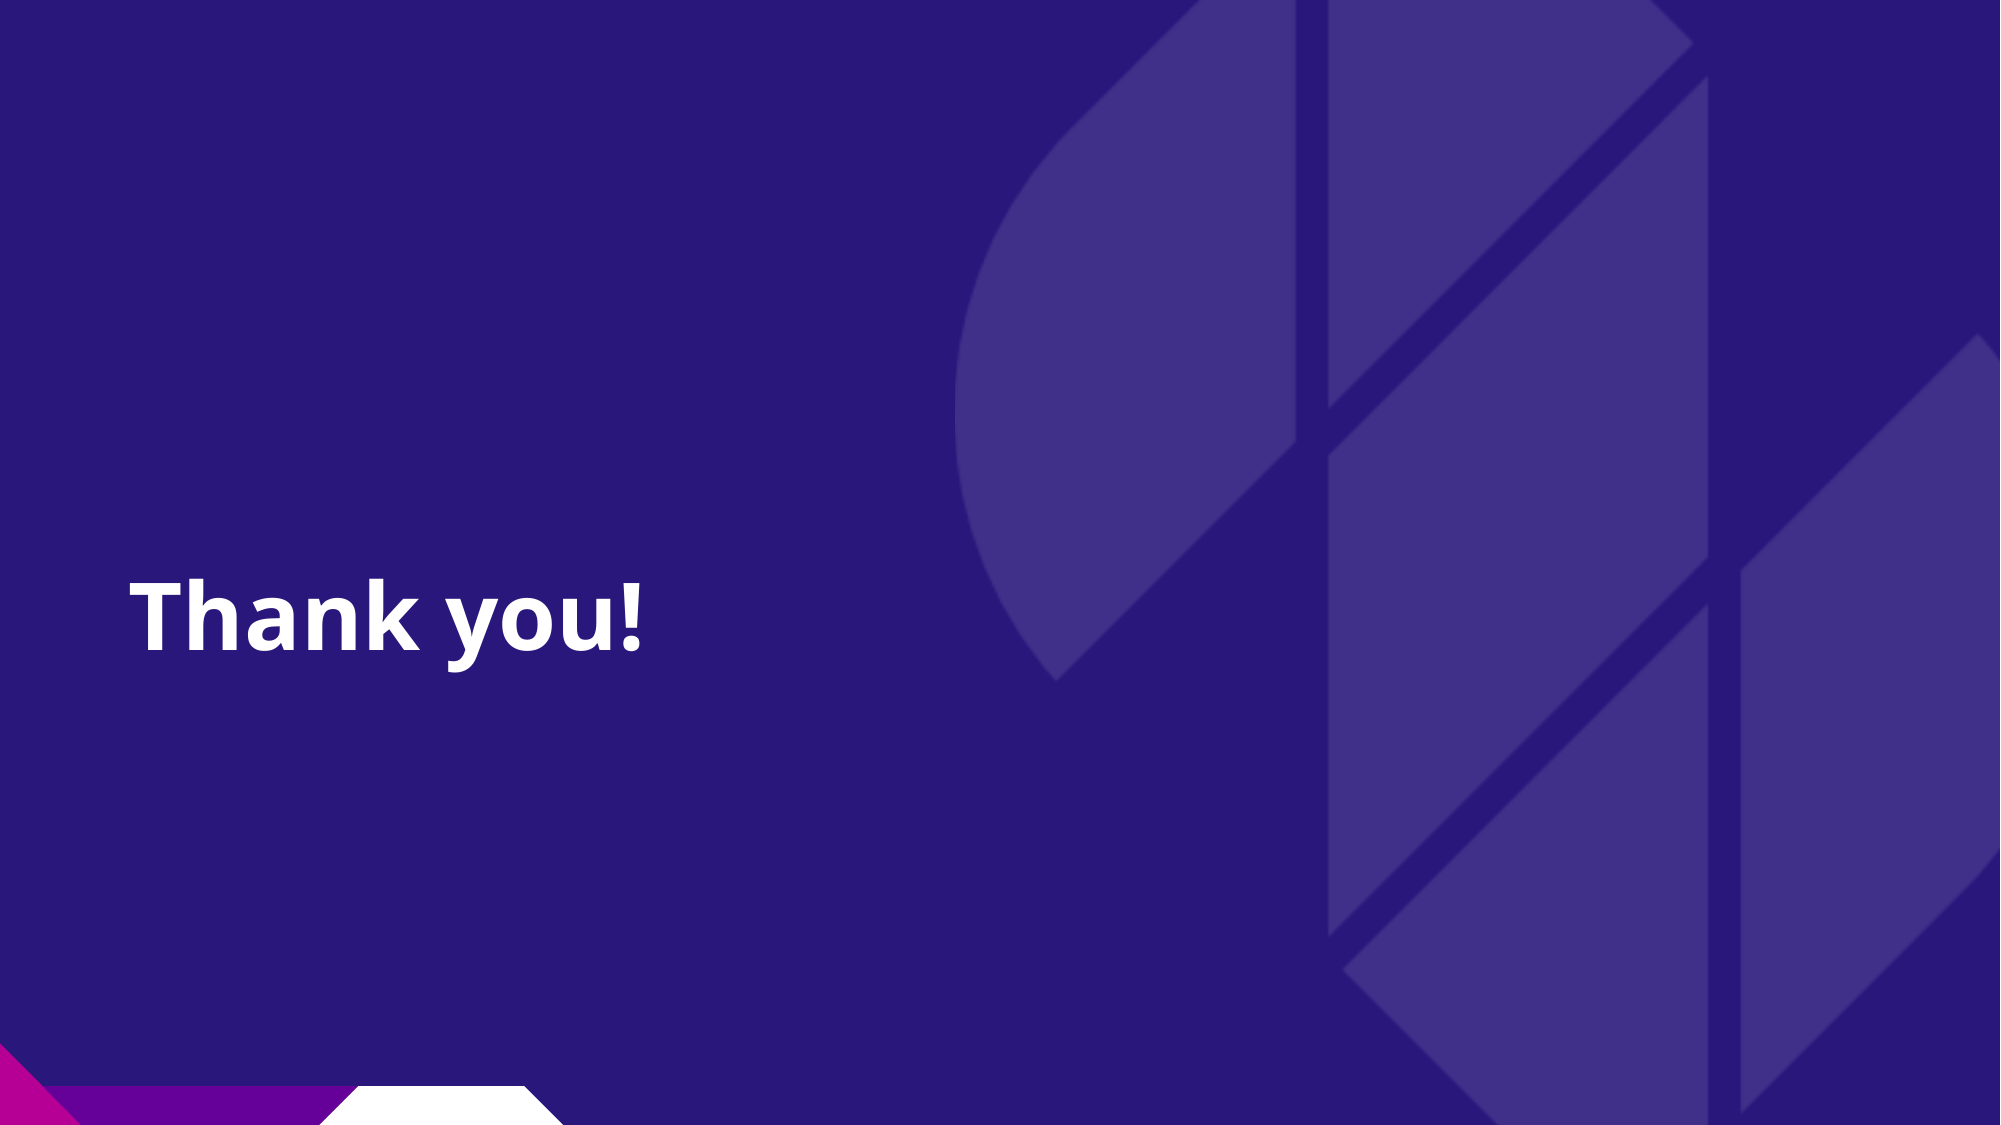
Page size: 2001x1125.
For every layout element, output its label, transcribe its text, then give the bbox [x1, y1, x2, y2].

title Thank you! [113, 406, 1119, 679]
